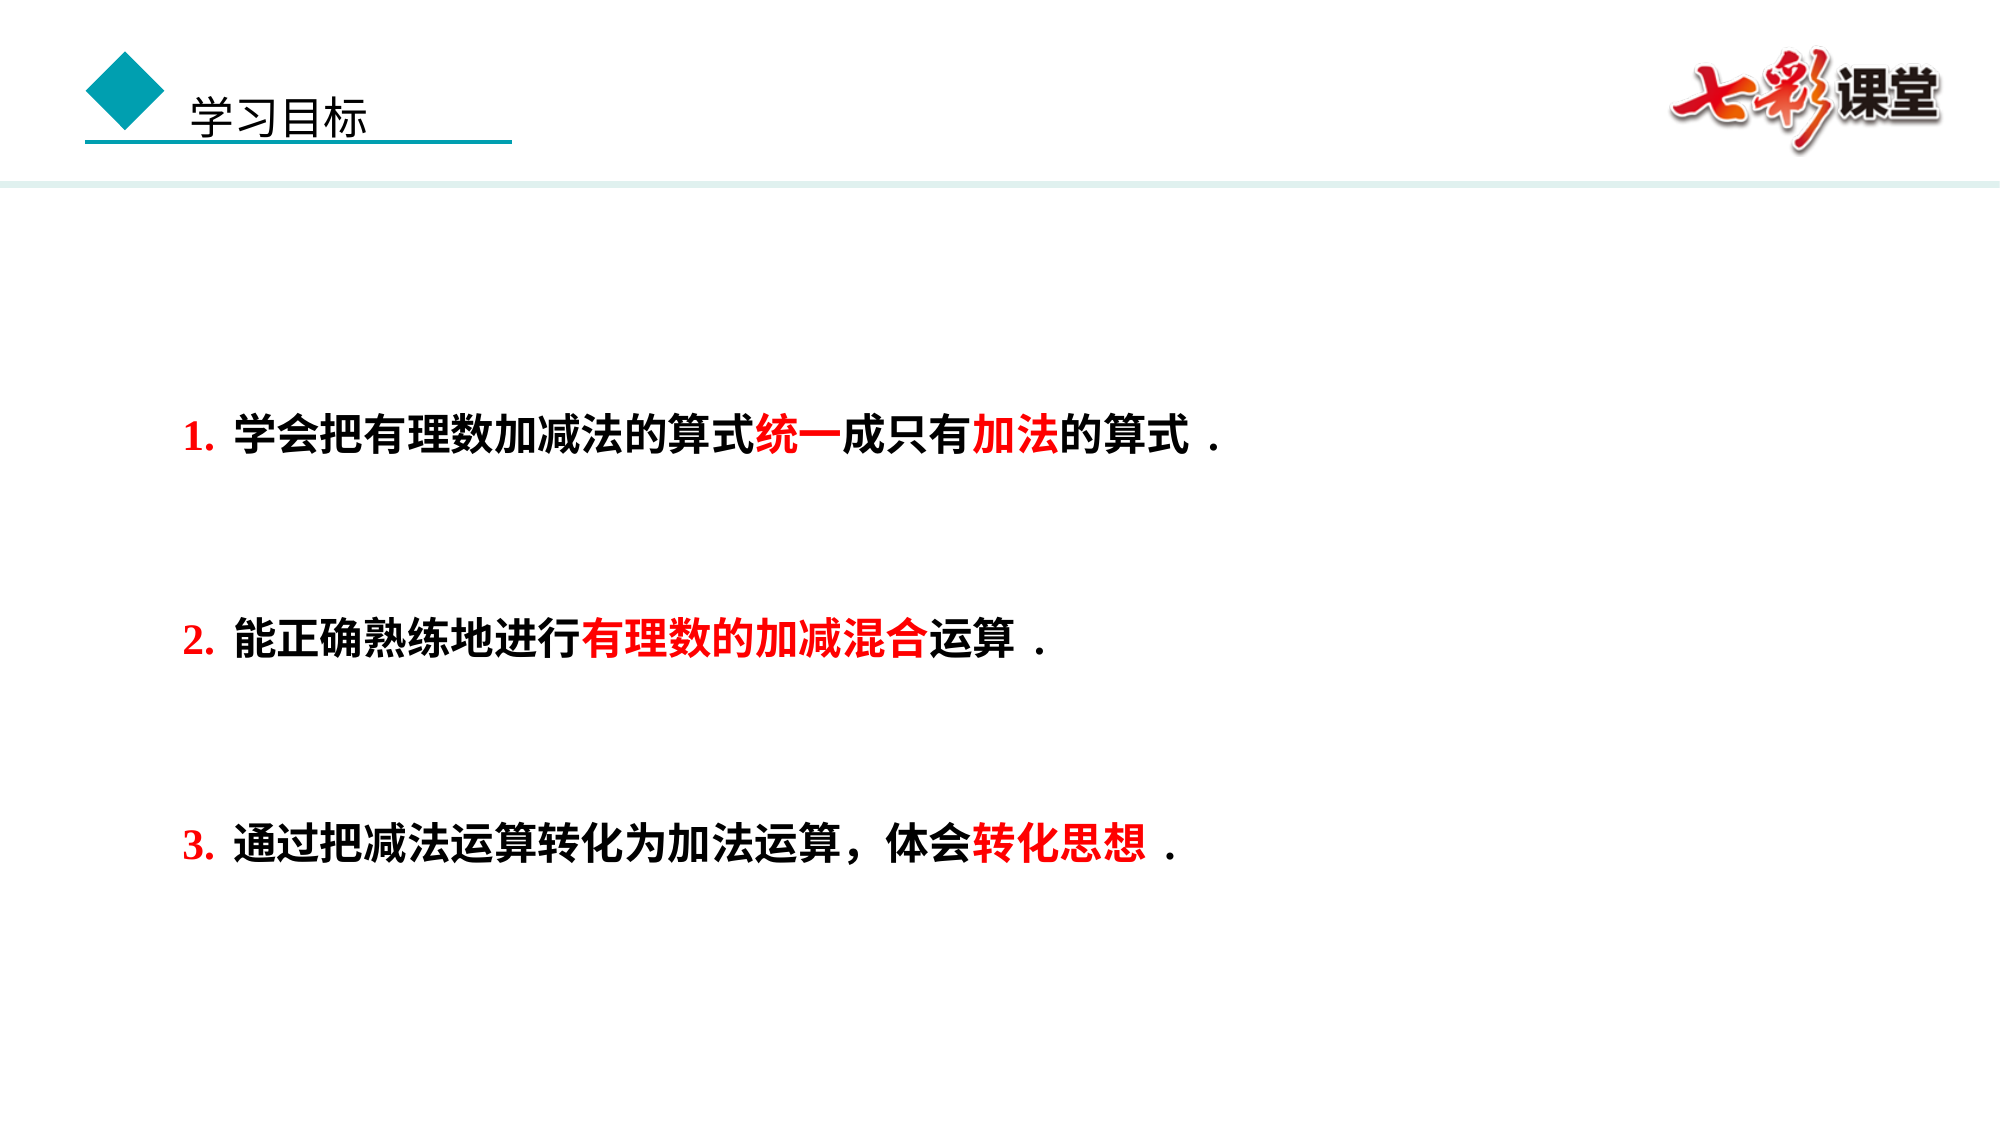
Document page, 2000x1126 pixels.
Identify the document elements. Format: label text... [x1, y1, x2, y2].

text_box 1.学会把有理数加减法的算式统一成只有加法的算式. 2.能正确熟练地进行有理数的加减混合运算. 3.通过把减法运算转化为加法运算，体会转化思想. [162, 243, 1957, 879]
picture [1666, 42, 1948, 157]
